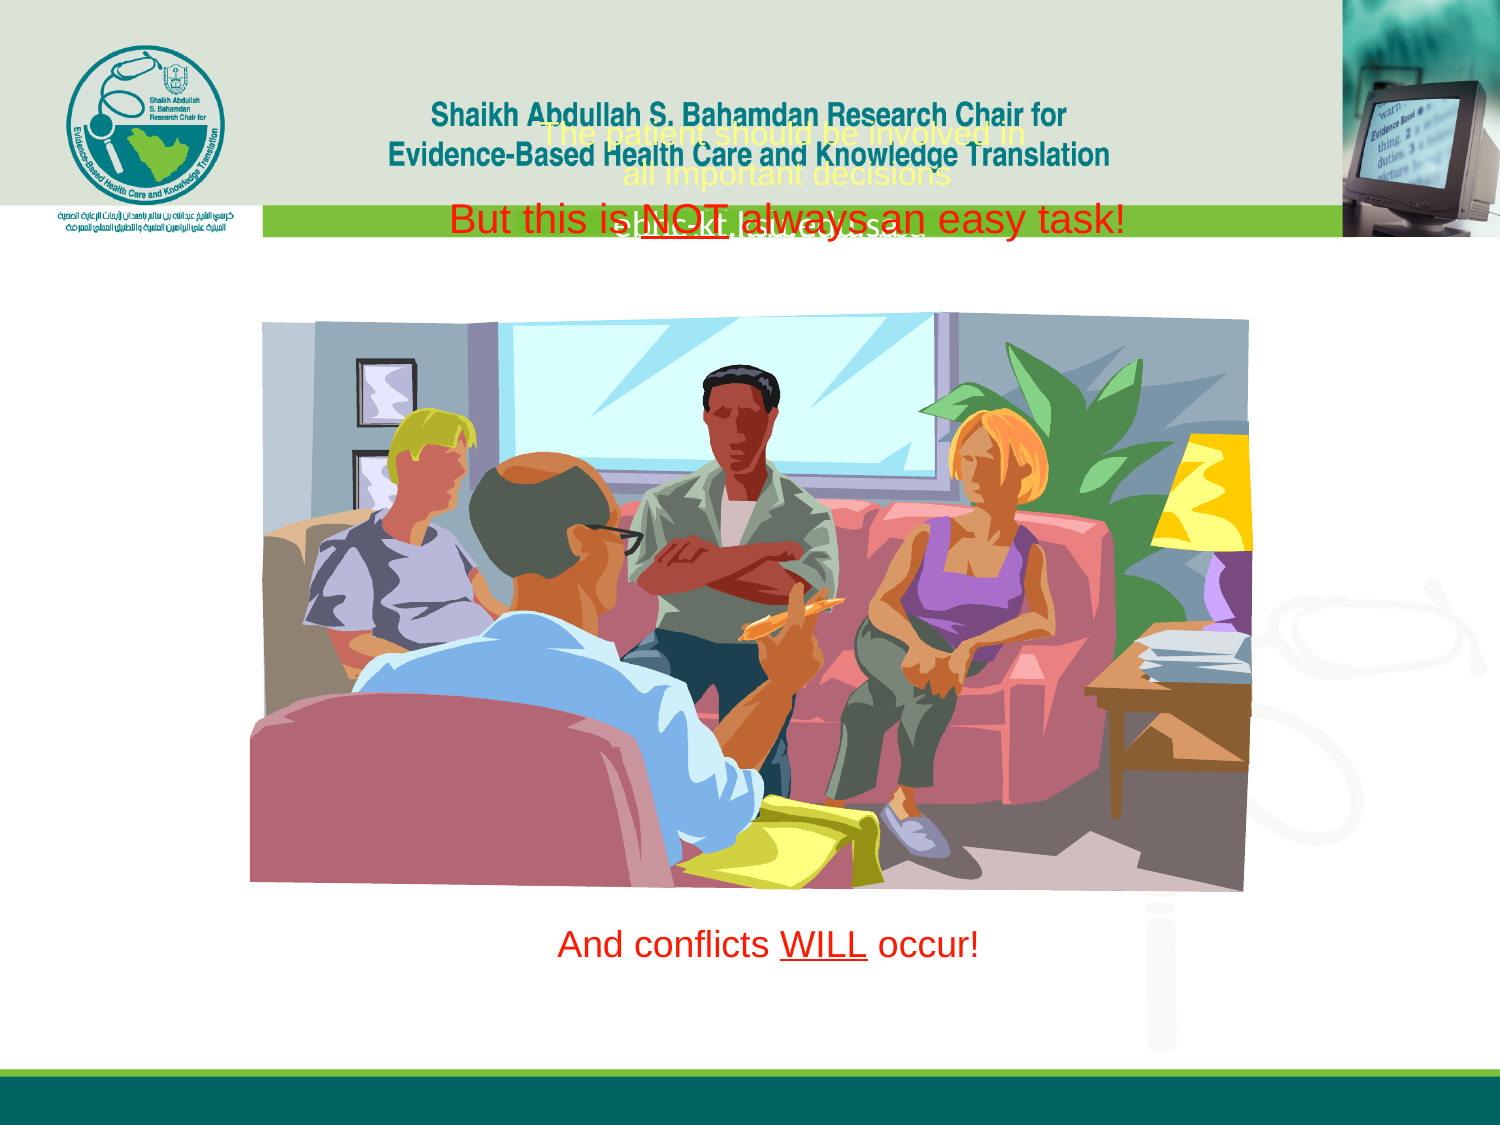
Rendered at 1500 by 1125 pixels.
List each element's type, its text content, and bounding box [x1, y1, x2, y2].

text_box The patient should be involved in all important decisions But this is NOT always an easy task! [87, 104, 1338, 250]
text_box [150, 74, 1375, 213]
picture [0, 0, 1500, 1125]
text_box And conflicts WILL occur! [99, 912, 1288, 973]
